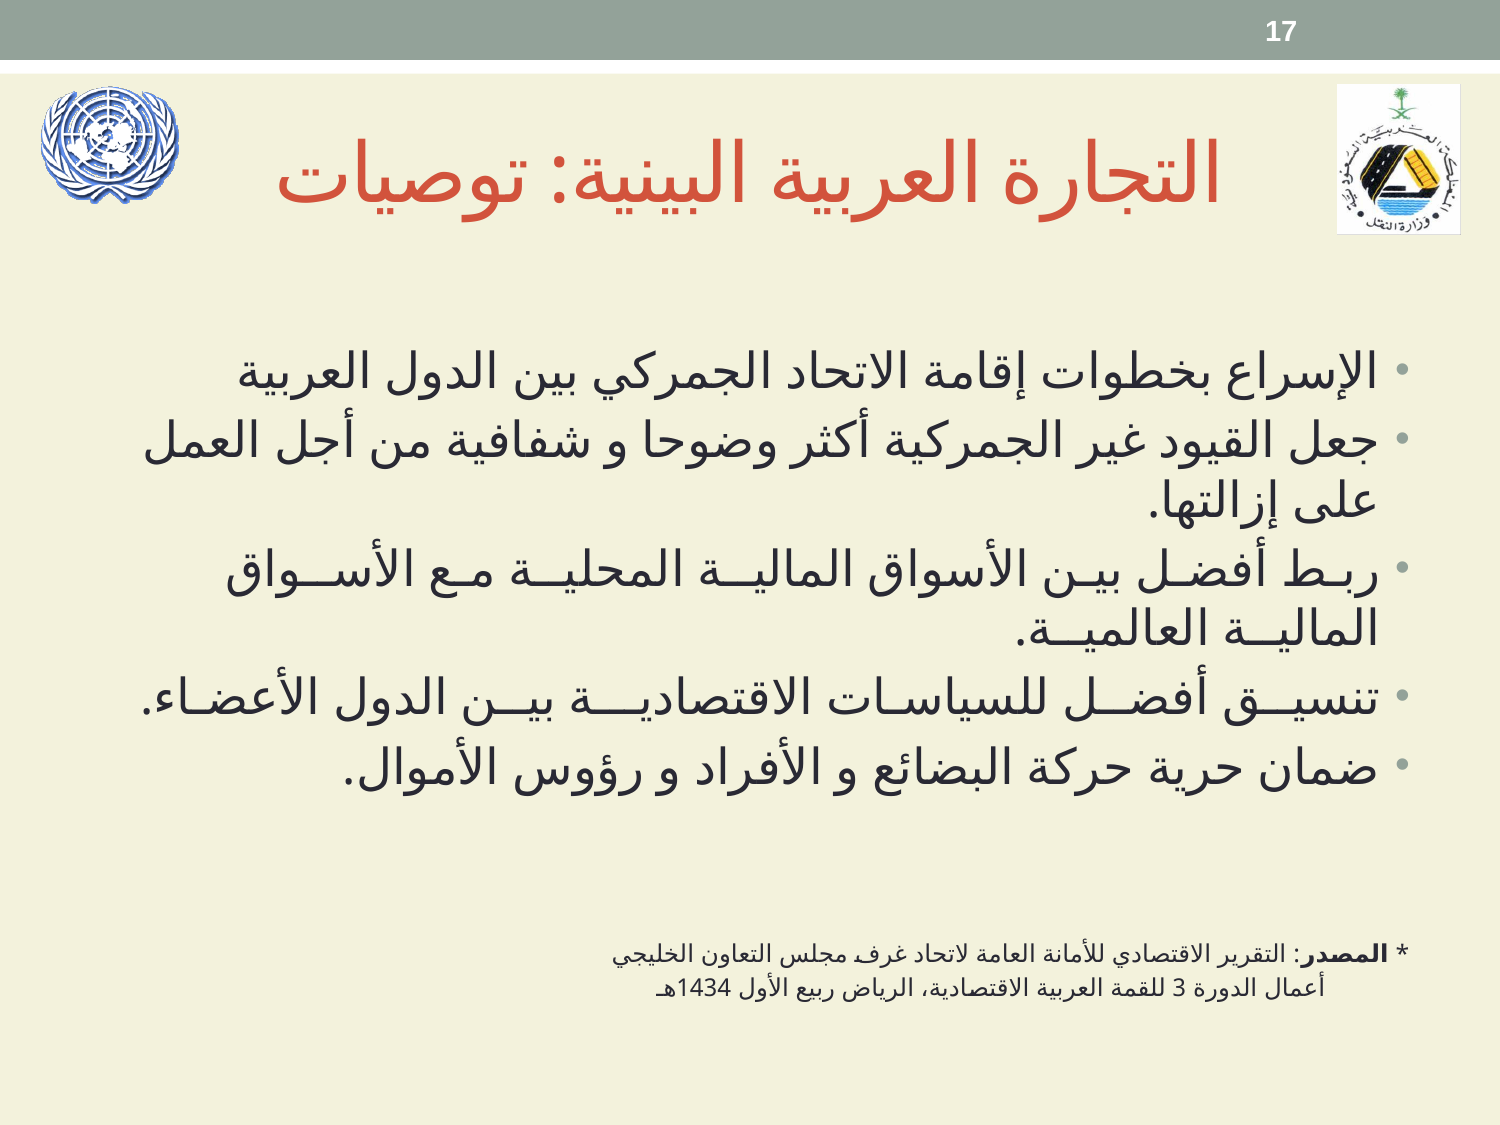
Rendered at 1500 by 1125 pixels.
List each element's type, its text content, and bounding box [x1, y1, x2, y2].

list الإسراع بخطوات إقامة الاتحاد الجمركي بين الدول العربية جعل القيود غير الجمركية أكثر وضوحا و شفافية من أجل العمل على إزالتها. ربـط أفضـل بيـن الأسواق الماليــة المحليــة مـع الأســواق الماليــة العالميــة. تنسيــق أفضــل للسياسـات الاقتصاديـــة بيــن الدول الأعضـاء. ضمان حرية حركة البضائع و الأفراد و رؤوس الأموال. * المصدر: التقرير الاقتصادي للأمانة العامة لاتحاد غرف مجلس التعاون الخليجي أعمال الدورة 3 للقمة العربية الاقتصادية، الرياض ربيع الأول 1434هـ [75, 262, 1425, 1063]
title التجارة العربية البينية: توصيات [75, 87, 1425, 250]
picture [1337, 84, 1461, 236]
slide_number 17 [1250, 3, 1425, 57]
picture [37, 84, 180, 206]
